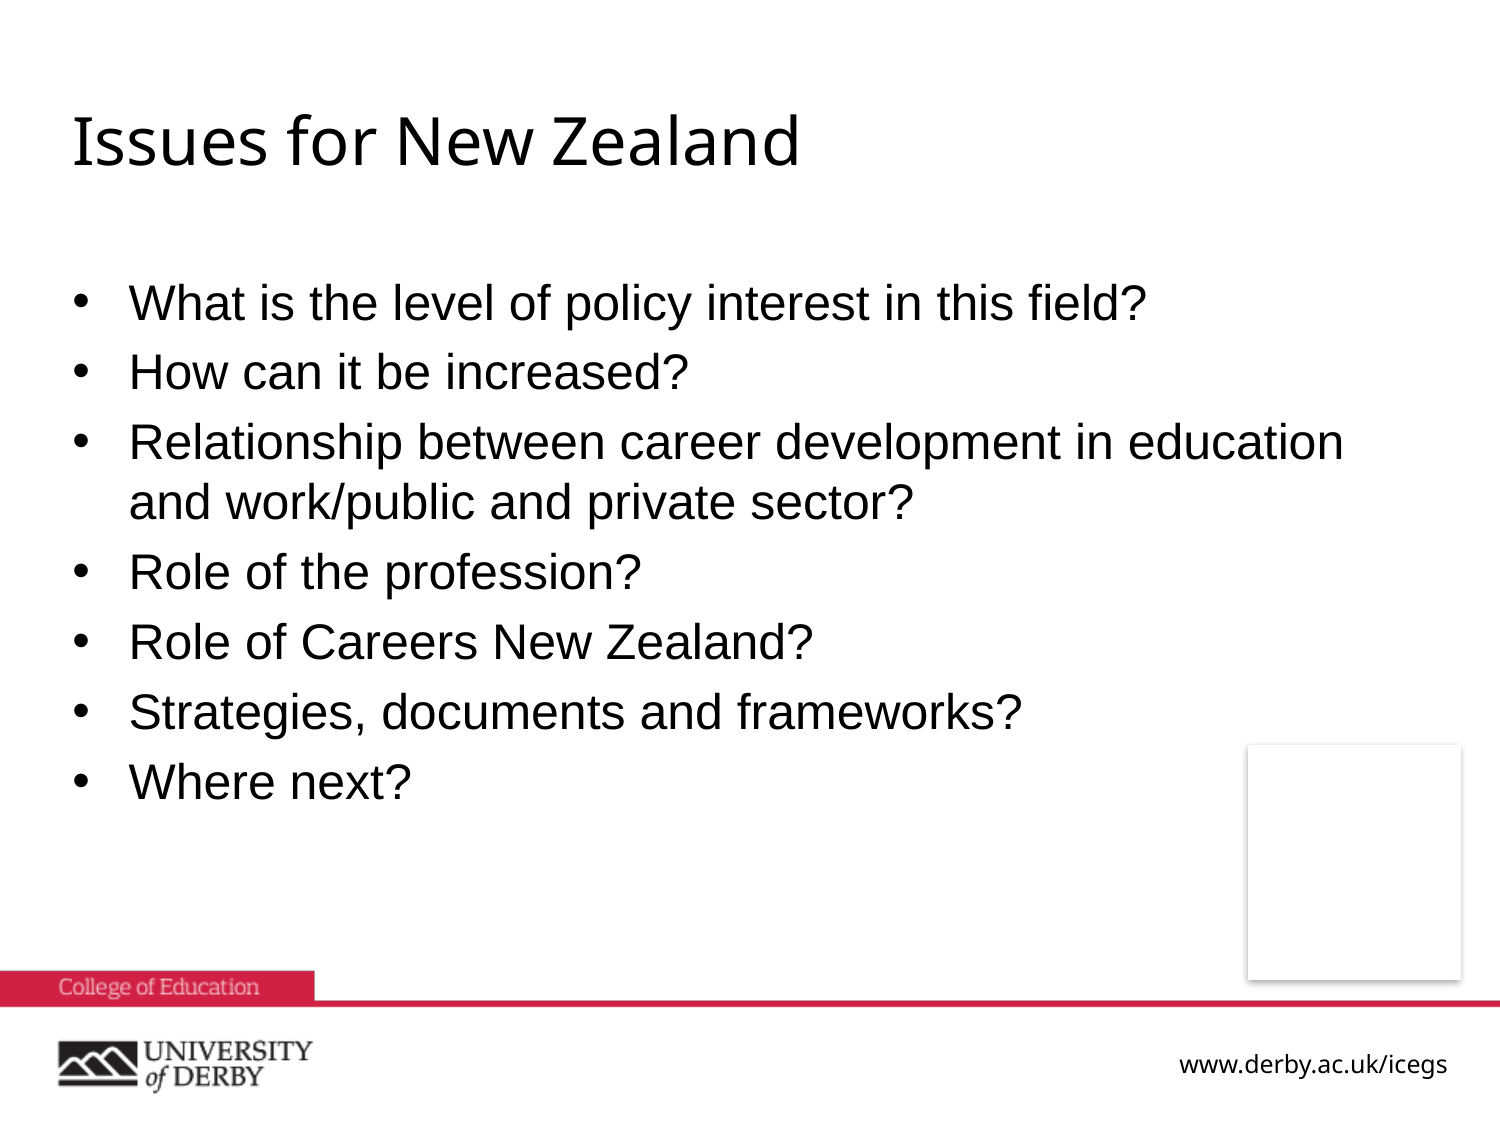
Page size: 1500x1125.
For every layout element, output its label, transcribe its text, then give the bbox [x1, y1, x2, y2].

title Issues for New Zealand [57, 45, 1425, 233]
list What is the level of policy interest in this field? How can it be increased? Relationship between career development in education and work/public and private sector? Role of the profession? Role of Careers New Zealand? Strategies, documents and frameworks? Where next? [57, 262, 1425, 934]
